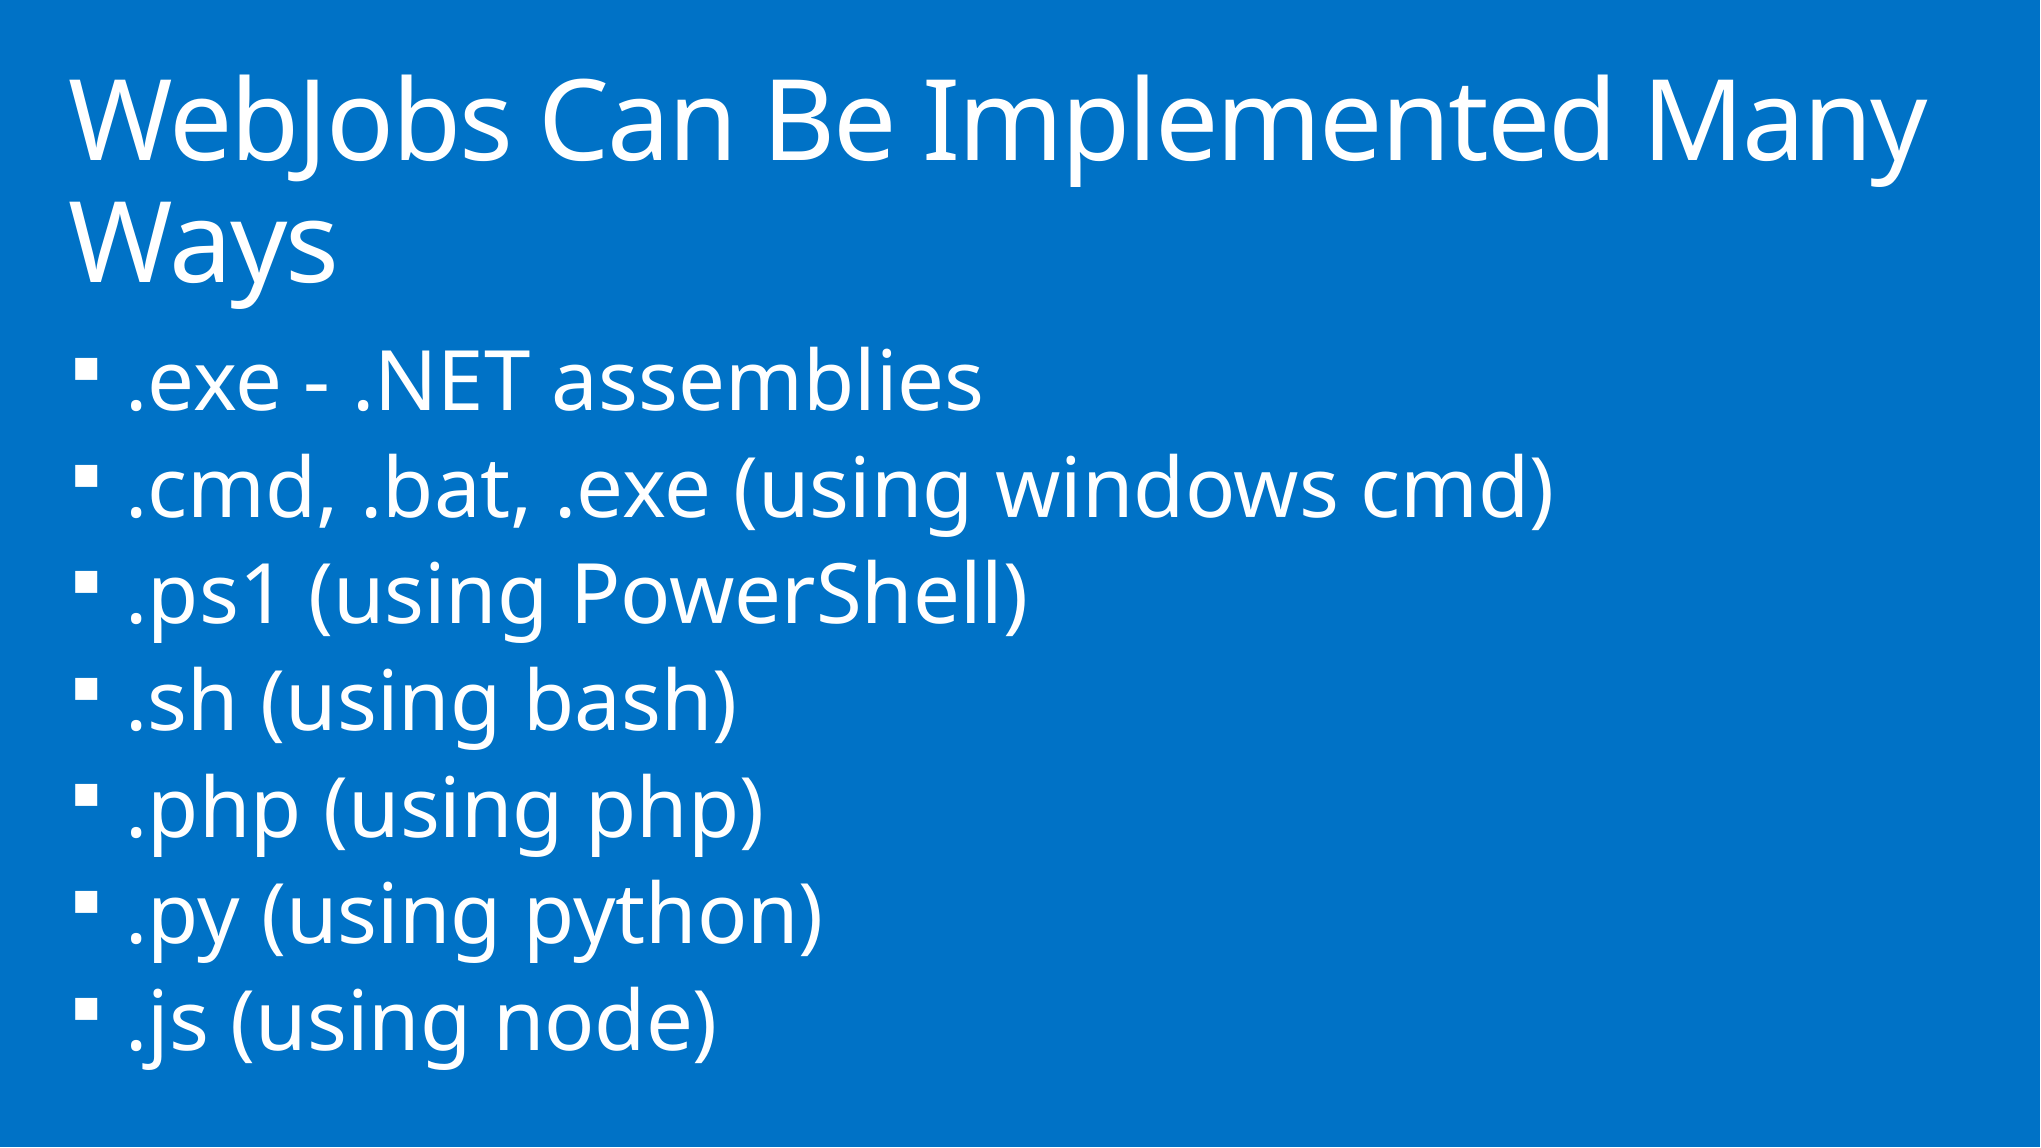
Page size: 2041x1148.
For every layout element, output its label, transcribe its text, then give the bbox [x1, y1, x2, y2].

title WebJobs Can Be Implemented Many Ways [45, 48, 1996, 324]
list .exe - .NET assemblies .cmd, .bat, .exe (using windows cmd) .ps1 (using PowerShell) .sh (using bash) .php (using php) .py (using python) .js (using node) [45, 324, 1996, 1148]
